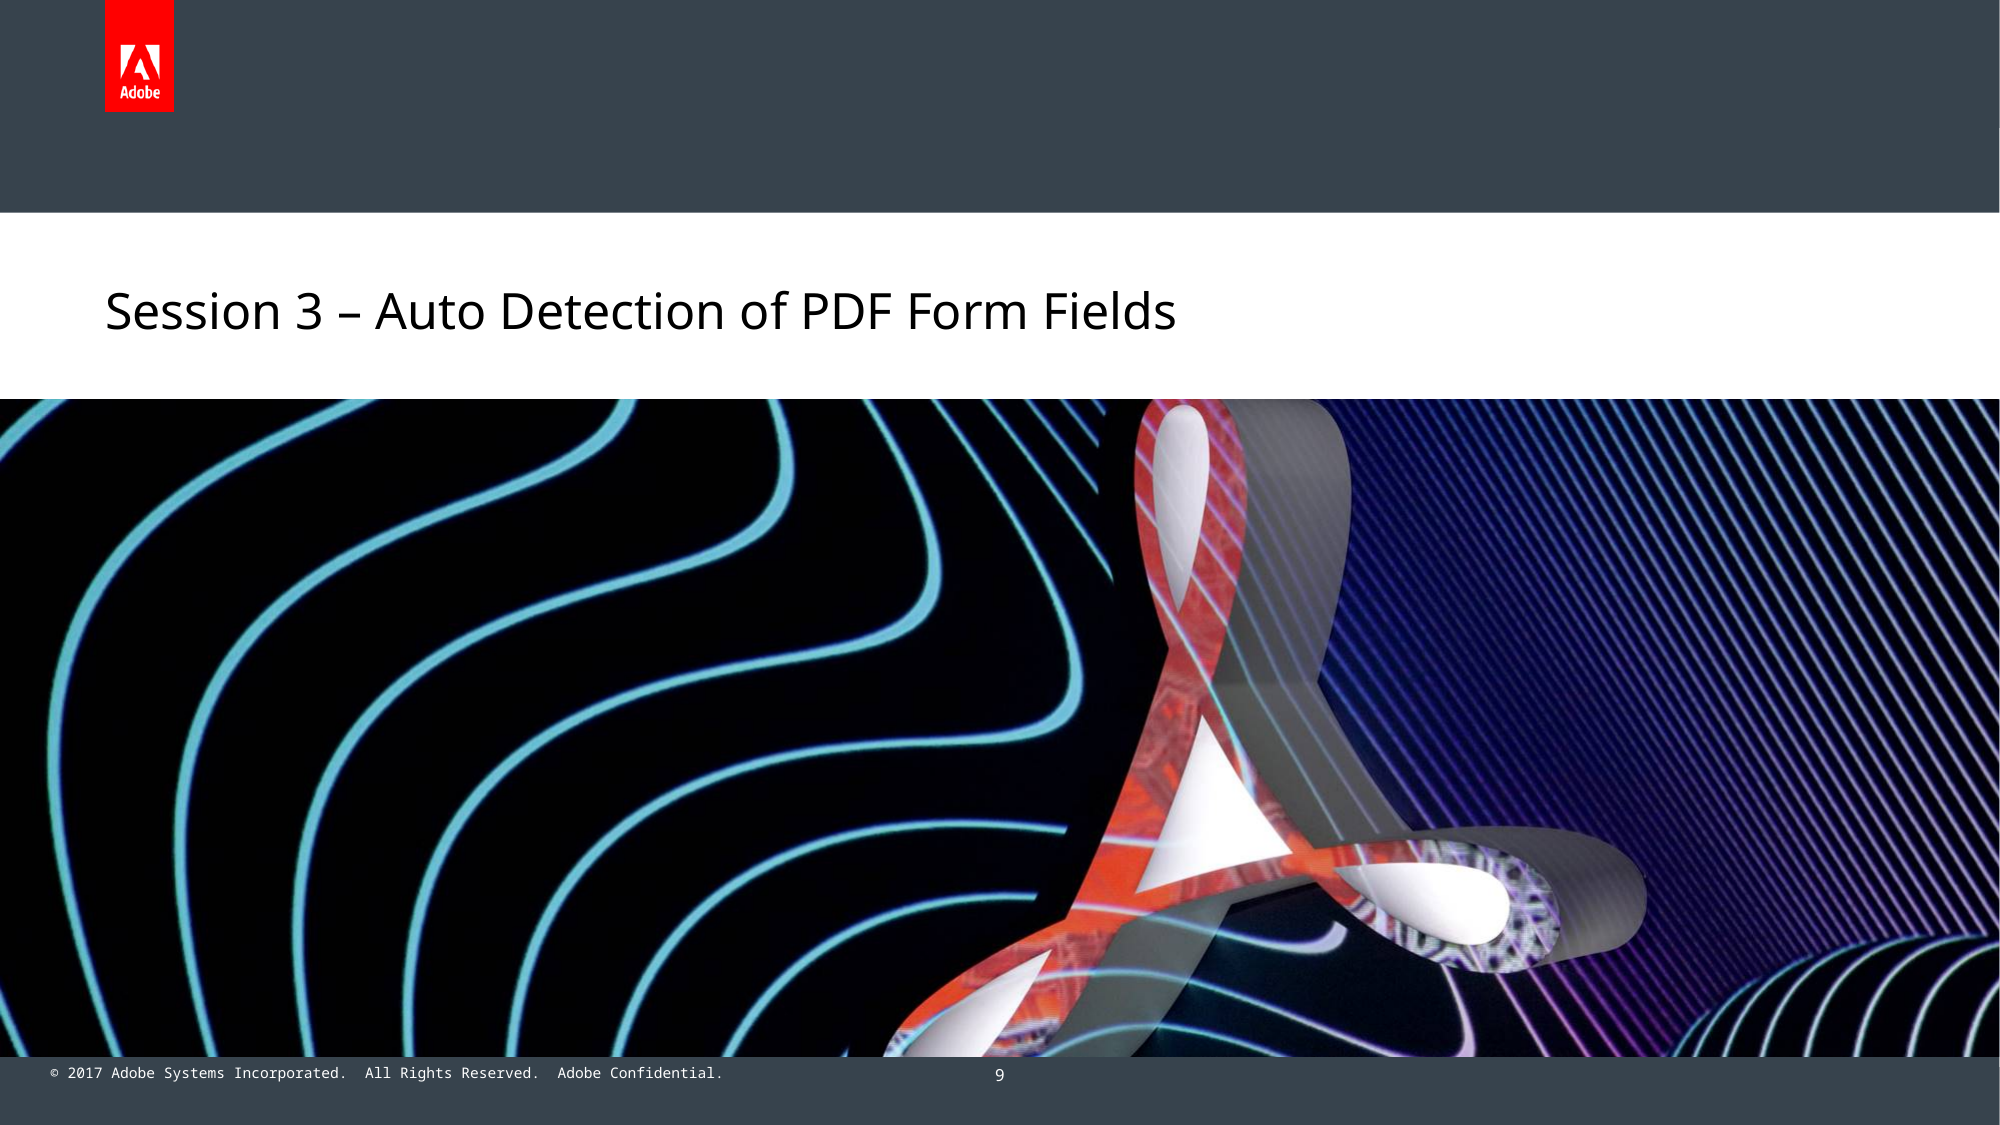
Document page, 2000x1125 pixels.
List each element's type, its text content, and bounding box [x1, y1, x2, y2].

title Session 3 – Auto Detection of PDF Form Fields [105, 278, 1897, 340]
picture [0, 399, 2000, 1057]
picture [105, 0, 174, 112]
slide_number 9 [916, 1062, 1083, 1091]
